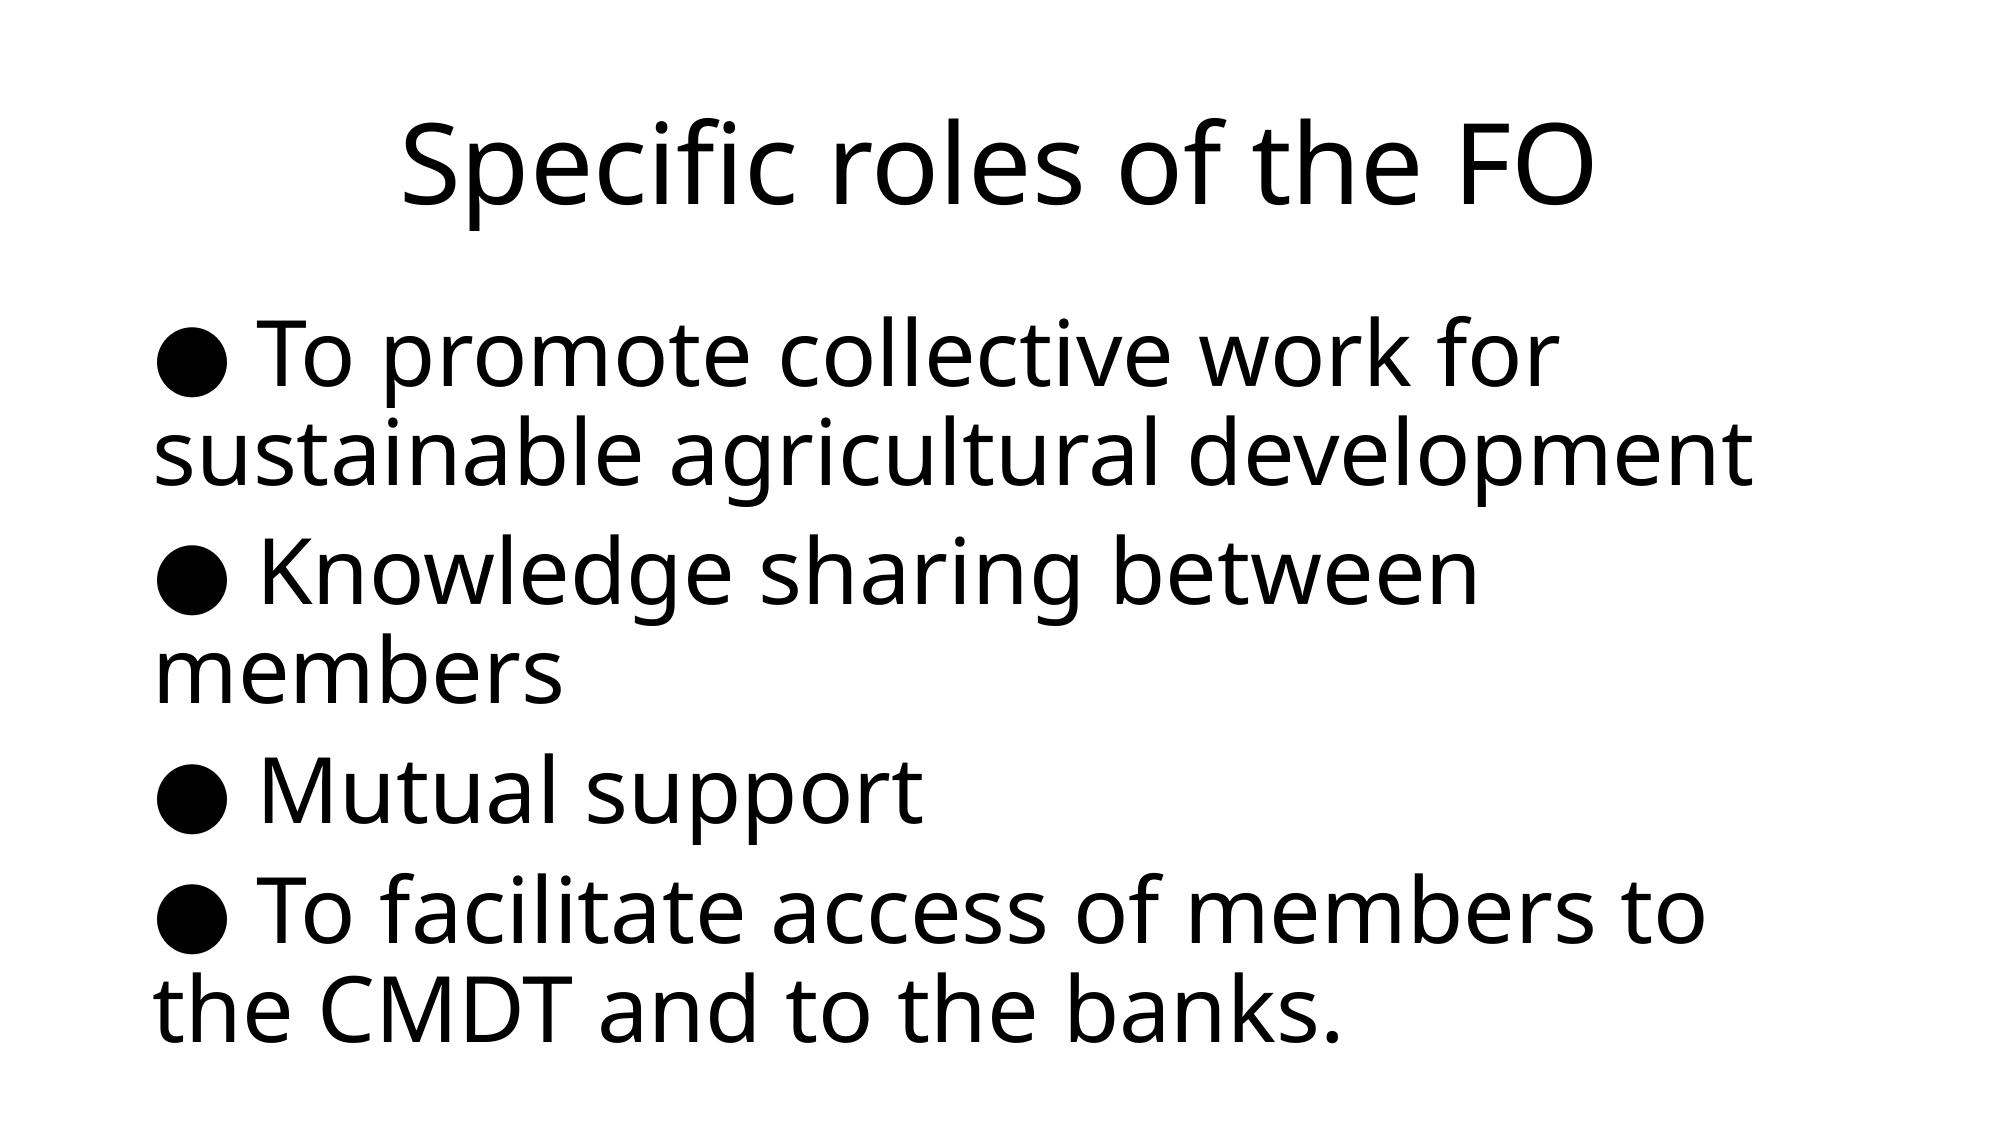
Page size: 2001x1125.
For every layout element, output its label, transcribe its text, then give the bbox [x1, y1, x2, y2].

list ● To promote collective work for sustainable agricultural development ● Knowledge sharing between members ● Mutual support ● To facilitate access of members to the CMDT and to the banks. [137, 299, 1863, 1014]
title Specific roles of the FO [137, 59, 1863, 278]
